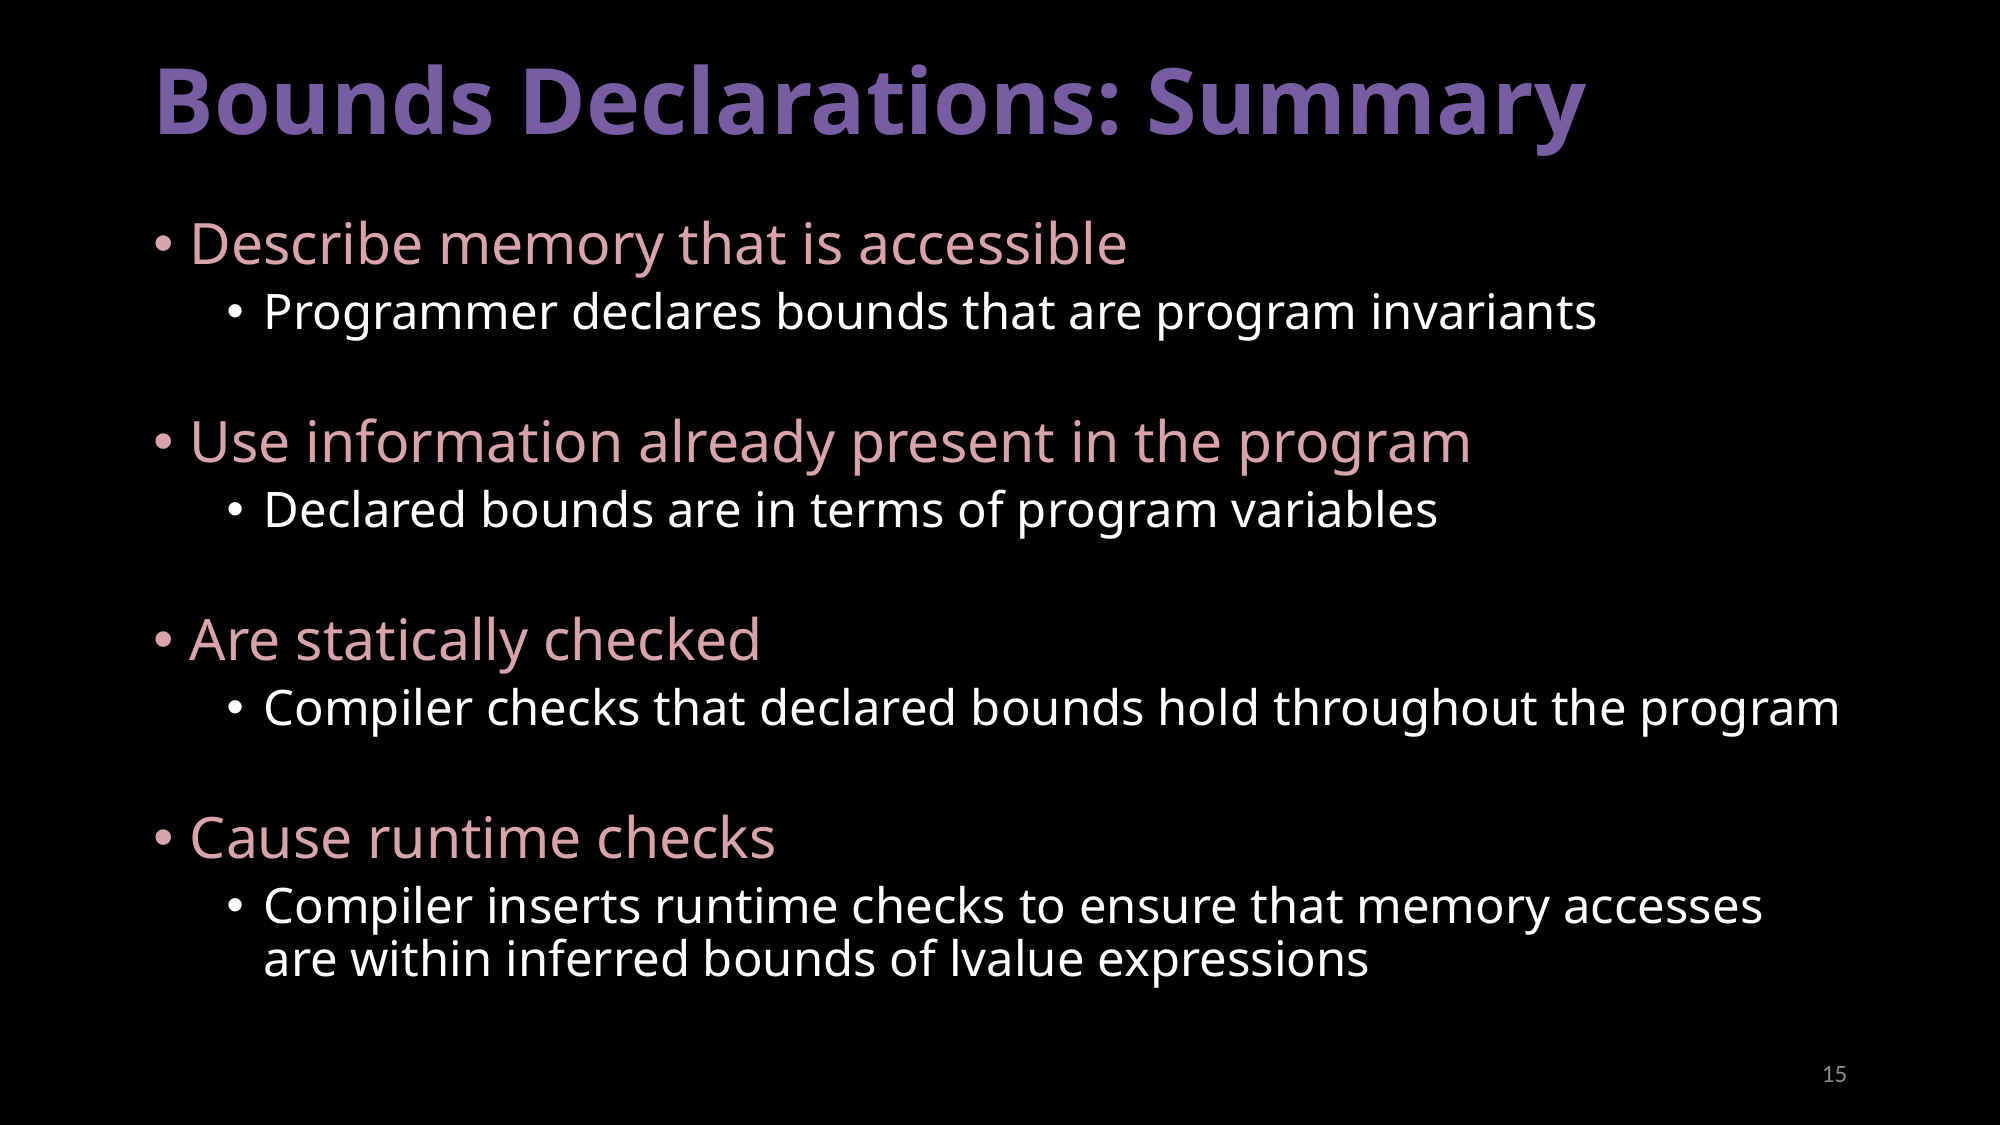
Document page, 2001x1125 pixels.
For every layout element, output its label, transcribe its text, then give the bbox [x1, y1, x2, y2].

slide_number 15 [1412, 1042, 1863, 1103]
title Bounds Declarations: Summary [137, 0, 1863, 214]
list Describe memory that is accessible Programmer declares bounds that are program invariants Use information already present in the program Declared bounds are in terms of program variables Are statically checked Compiler checks that declared bounds hold throughout the program Cause runtime checks Compiler inserts runtime checks to ensure that memory accesses are within inferred bounds of lvalue expressions [138, 207, 1864, 1014]
